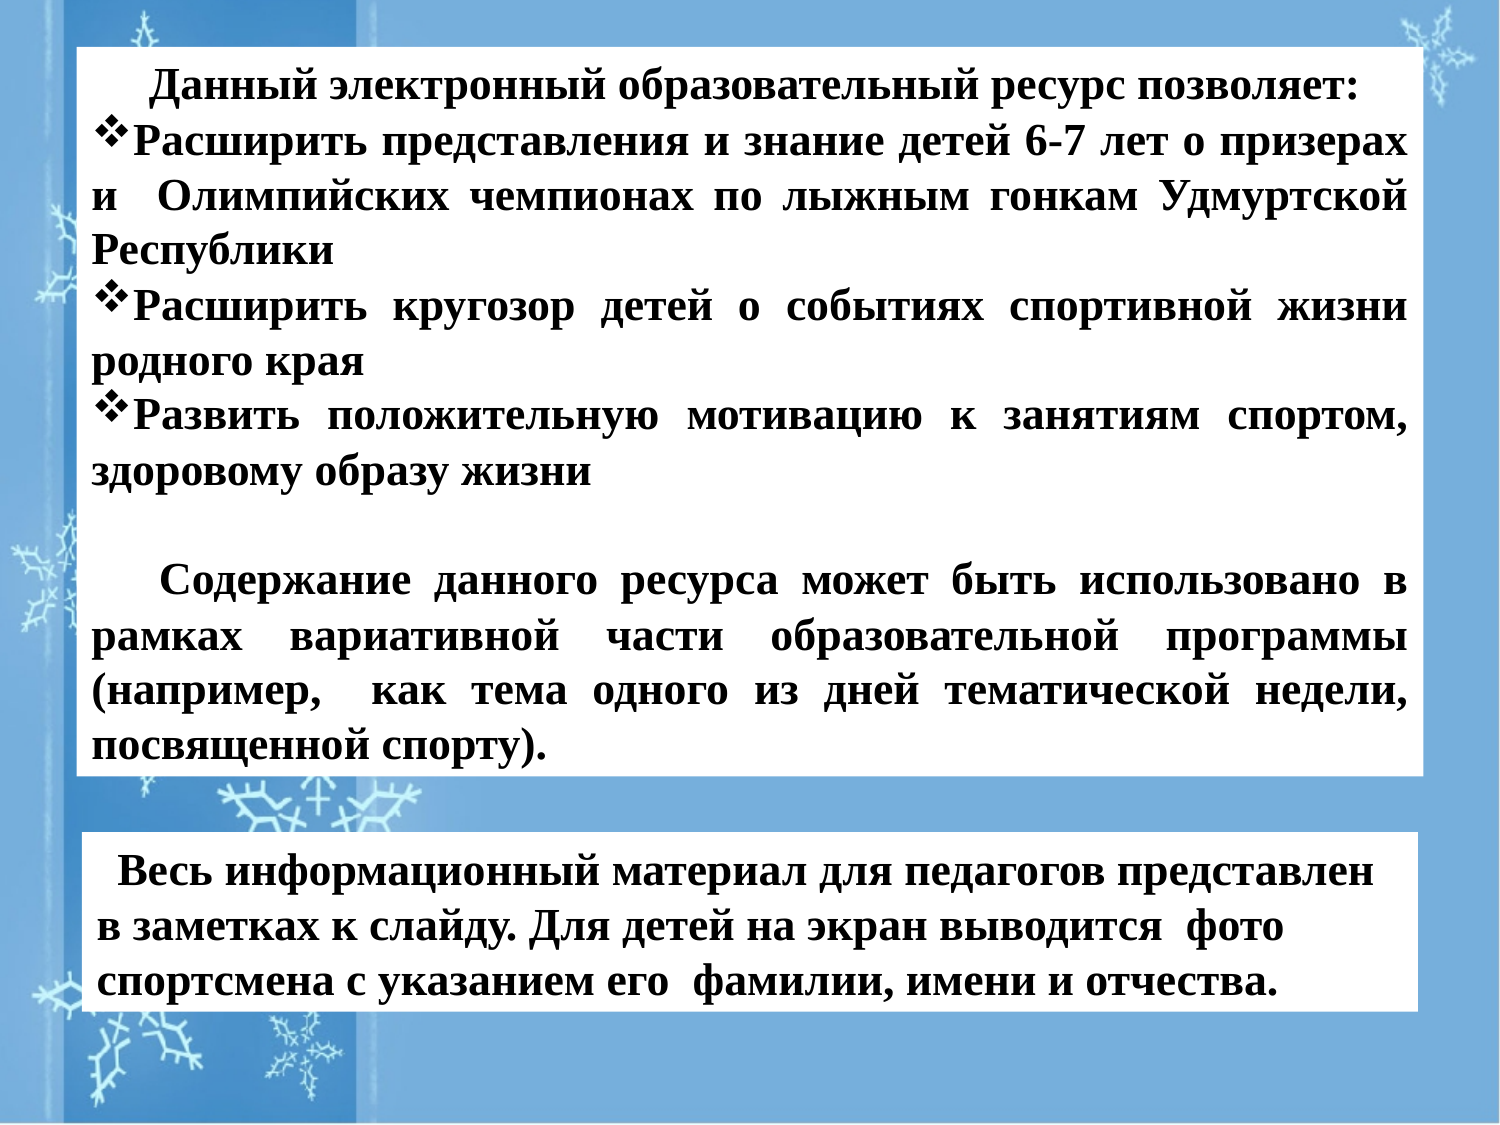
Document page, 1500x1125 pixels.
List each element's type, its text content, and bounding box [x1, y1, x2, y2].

picture [0, 0, 1500, 1125]
text_box Данный электронный образовательный ресурс позволяет: Расширить представления и знание детей 6-7 лет о призерах и Олимпийских чемпионах по лыжным гонкам Удмуртской Республики Расширить кругозор детей о событиях спортивной жизни родного края Развить положительную мотивацию к занятиям спортом, здоровому образу жизни Содержание данного ресурса может быть использовано в рамках вариативной части образовательной программы (например, как тема одного из дней тематической недели, посвященной спорту). [76, 46, 1424, 777]
text_box Весь информационный материал для педагогов представлен в заметках к слайду. Для детей на экран выводится фото спортсмена с указанием его фамилии, имени и отчества. [81, 832, 1418, 1012]
